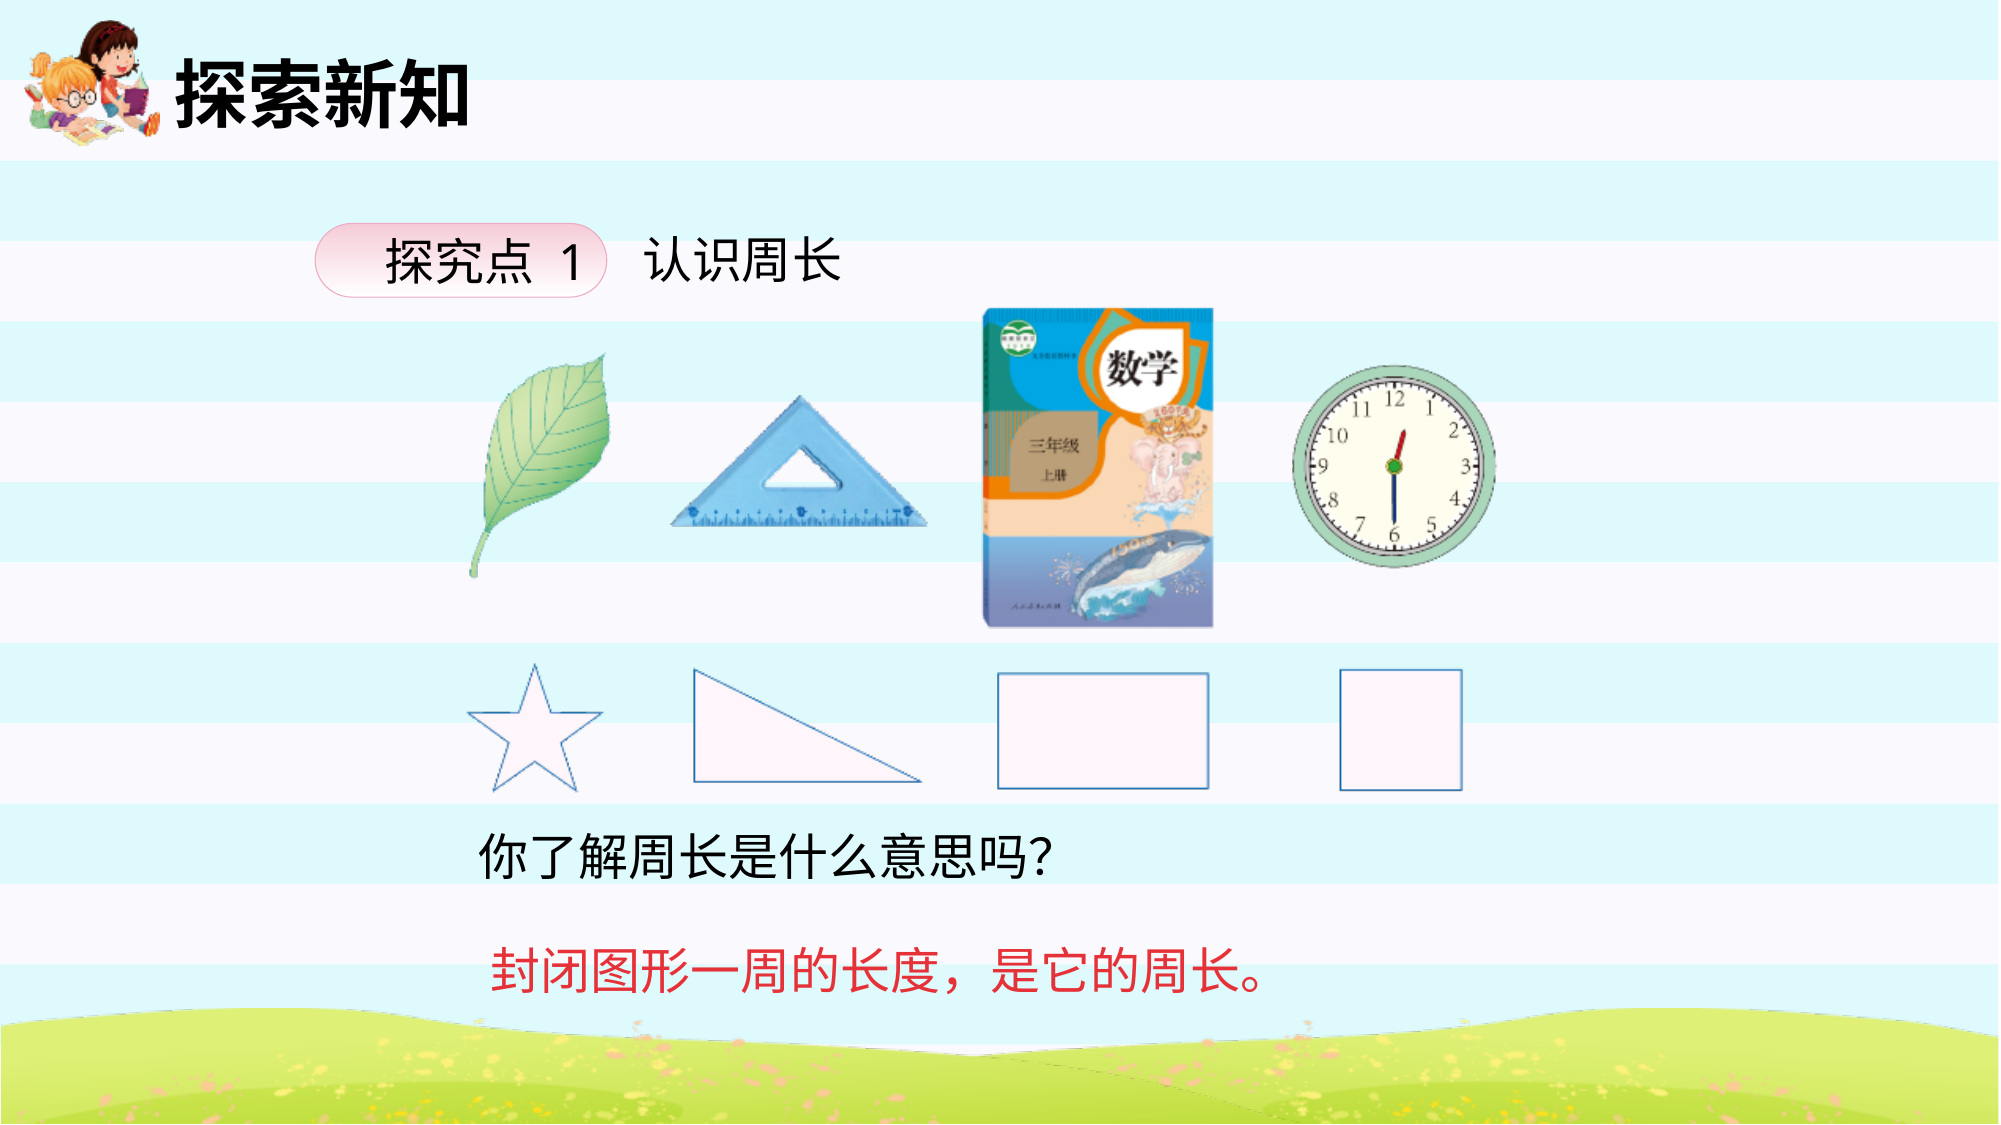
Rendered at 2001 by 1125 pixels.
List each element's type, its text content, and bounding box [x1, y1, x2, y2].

picture [652, 377, 937, 555]
text_box 认识周长 [627, 221, 917, 297]
text_box 探究点 1 [370, 223, 627, 299]
picture [977, 294, 1220, 638]
text_box 你了解周长是什么意思吗？ [463, 818, 1327, 893]
picture [1, 1008, 1999, 1124]
text_box 探索新知 [159, 39, 618, 145]
text_box [314, 222, 572, 298]
picture [664, 637, 925, 819]
picture [451, 284, 630, 592]
picture [1266, 342, 1533, 591]
text_box 封闭图形一周的长度，是它的周长。 [475, 919, 1533, 1007]
picture [1325, 649, 1474, 807]
picture [24, 20, 160, 146]
picture [463, 643, 618, 813]
picture [971, 660, 1219, 807]
